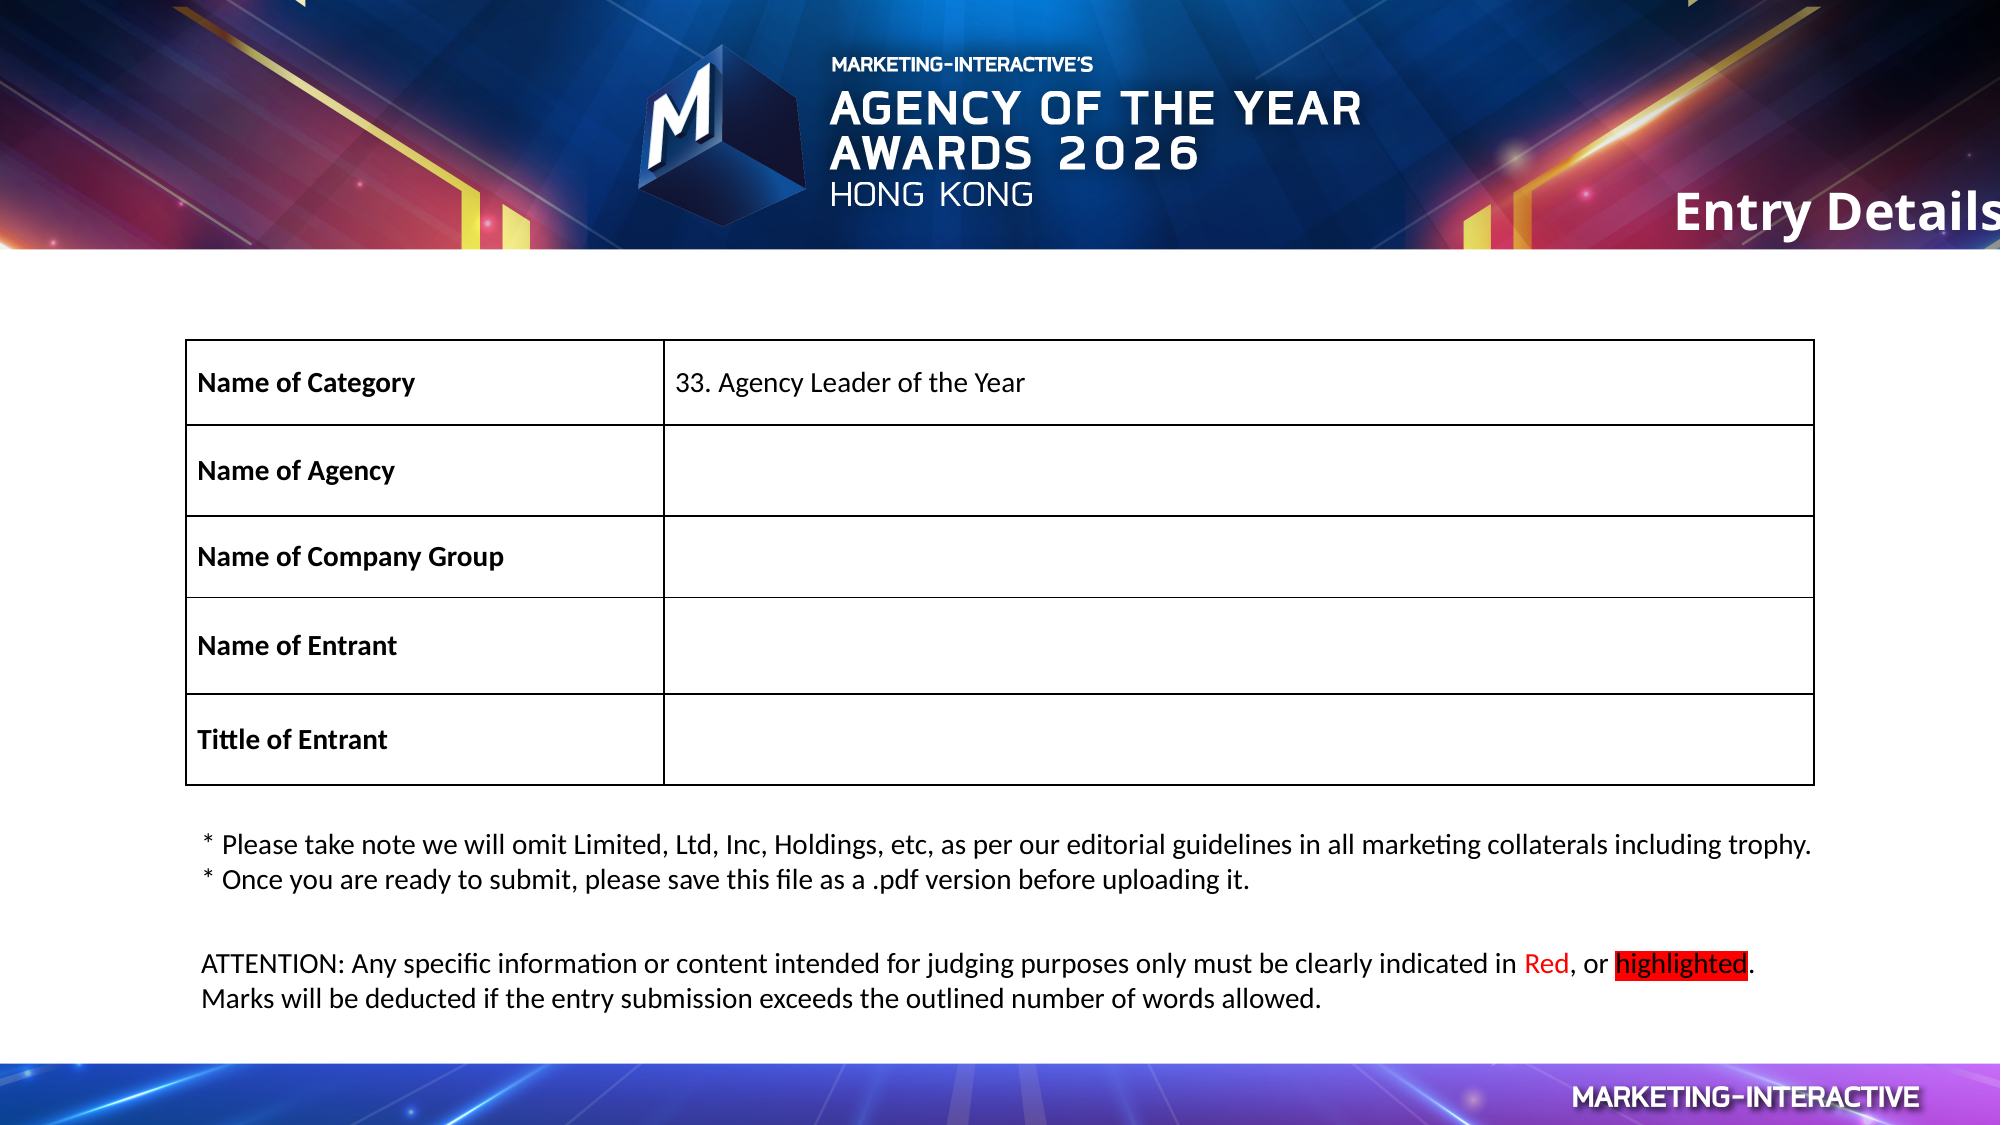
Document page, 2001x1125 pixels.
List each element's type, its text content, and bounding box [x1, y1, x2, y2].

table_cell [665, 517, 1813, 597]
table_cell [665, 695, 1813, 784]
table_cell Tittle of Entrant [187, 695, 663, 784]
table_cell Name of Company Group [187, 517, 663, 597]
table_header 33. Agency Leader of the Year [665, 341, 1813, 424]
table_cell Name of Entrant [187, 598, 663, 693]
text_box * Please take note we will omit Limited, Ltd, Inc, Holdings, etc, as per our editorial guidelines in all marketing collaterals including trophy. * Once you are ready to submit, please save this file as a .pdf version before uploading it. [186, 818, 1874, 903]
table_cell Name of Agency [187, 426, 663, 515]
table_cell [665, 426, 1813, 515]
table_cell [665, 598, 1813, 693]
text_box ATTENTION: Any specific information or content intended for judging purposes only must be clearly indicated in Red, or highlighted. Marks will be deducted if the entry submission exceeds the outlined number of words allowed. [186, 936, 1797, 1022]
picture [0, 0, 2000, 1125]
text_box Entry Details [1658, 169, 2000, 256]
table_header Name of Category [187, 341, 663, 424]
